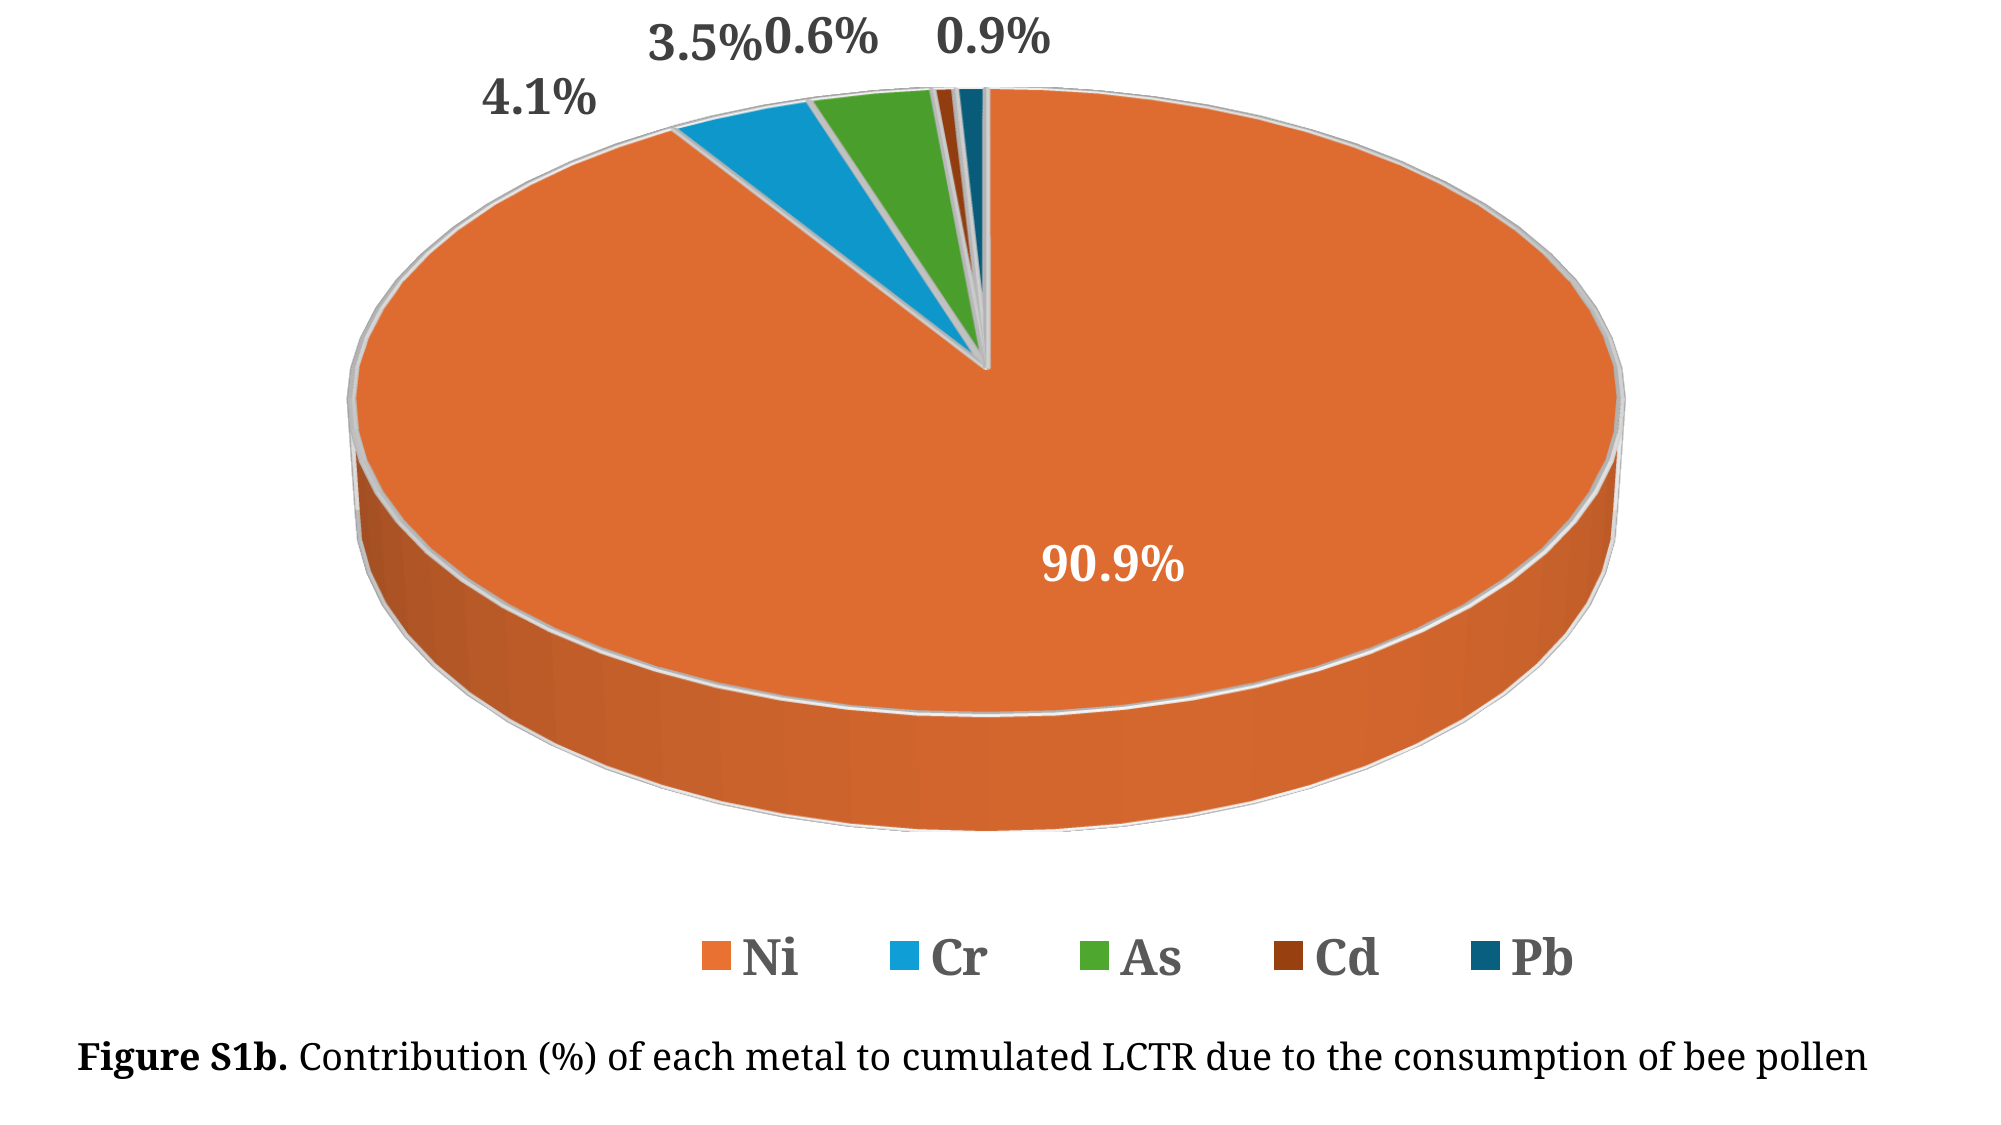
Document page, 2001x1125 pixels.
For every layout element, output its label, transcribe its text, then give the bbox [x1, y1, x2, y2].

text_box Figure S1b. Contribution (%) of each metal to cumulated LCTR due to the consumption of bee pollen [62, 1025, 1555, 1125]
chart [0, 0, 1976, 1010]
